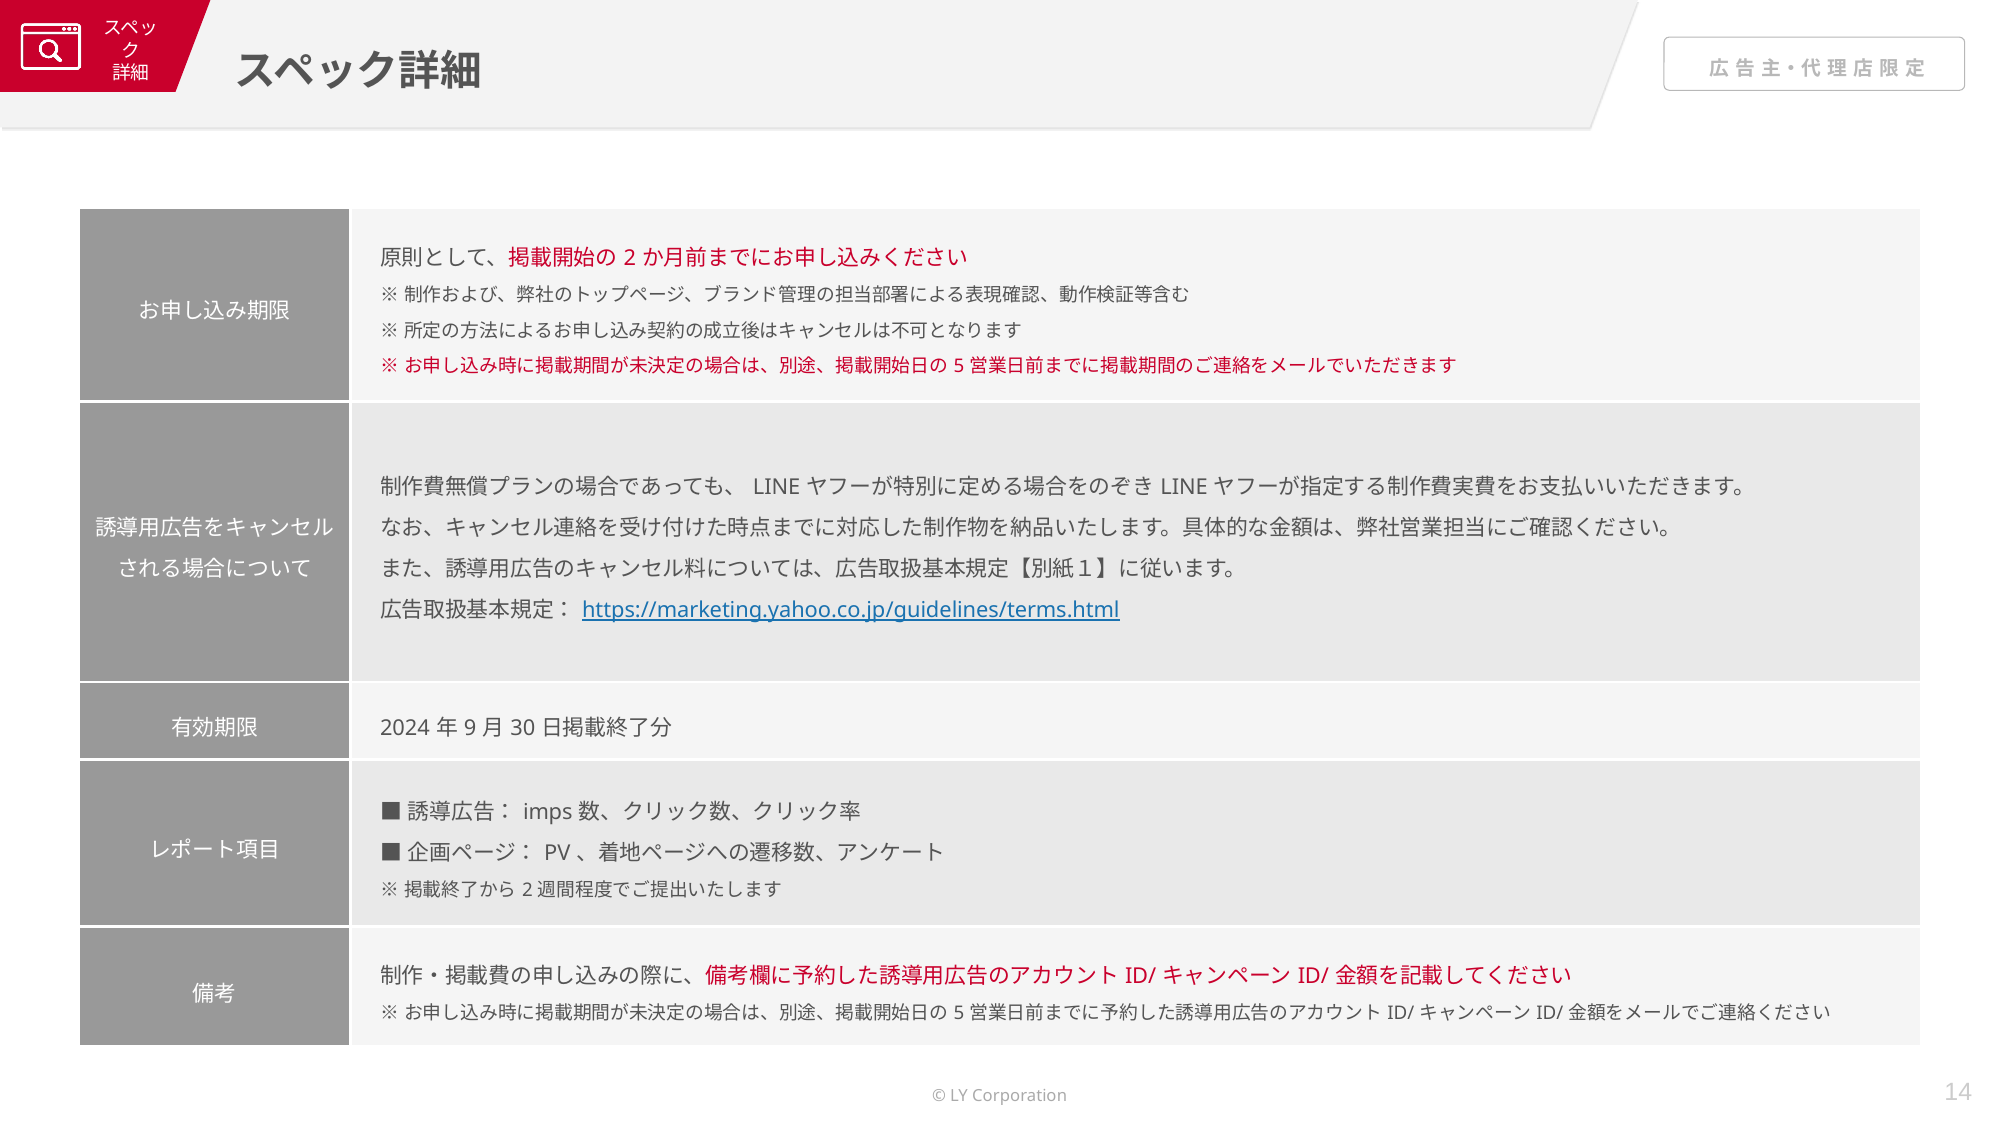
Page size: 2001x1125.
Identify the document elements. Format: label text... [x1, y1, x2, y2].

list スペック詳細 [234, 41, 1570, 97]
picture [16, 12, 84, 80]
table_cell レポート項目 [80, 761, 349, 925]
table_cell 2024年9月30日掲載終了分 [352, 683, 1920, 758]
list スペック 詳細 [98, 12, 170, 81]
table_header お申し込み期限 [80, 209, 349, 400]
table_cell 制作・掲載費の申し込みの際に、備考欄に予約した誘導用広告のアカウントID/キャンペーンID/金額を記載してください ※お申し込み時に掲載期間が未決定の場合は、別途、掲載開始日の5営業日前までに予約した誘導用広告のアカウントID/キャンペーンID/金額をメールでご連絡ください [352, 928, 1920, 1045]
table_header 原則として、掲載開始の2か月前までにお申し込みください ※制作および、弊社のトップページ、ブランド管理の担当部署による表現確認、動作検証等含む ※所定の方法によるお申し込み契約の成立後はキャンセルは不可となります ※お申し込み時に掲載期間が未決定の場合は、別途、掲載開始日の5営業日前までに掲載期間のご連絡をメールでいただきます [352, 209, 1920, 400]
table_cell 有効期限 [80, 683, 349, 758]
table_cell ■誘導広告：imps数、クリック数、クリック率 ■企画ページ：PV、着地ページへの遷移数、アンケート ※掲載終了から2週間程度でご提出いたします [352, 761, 1920, 925]
table_cell 誘導用広告をキャンセル される場合について [80, 403, 349, 681]
table_cell 制作費無償プランの場合であっても、LINEヤフーが特別に定める場合をのぞきLINEヤフーが指定する制作費実費をお支払いいただきます。 なお、キャンセル連絡を受け付けた時点までに対応した制作物を納品いたします。具体的な金額は、弊社営業担当にご確認ください。 また、誘導用広告のキャンセル料については、広告取扱基本規定【別紙１】に従います。 広告取扱基本規定：https://marketing.yahoo.co.jp/guidelines/terms.html [352, 403, 1920, 681]
table_cell 備考 [80, 928, 349, 1045]
